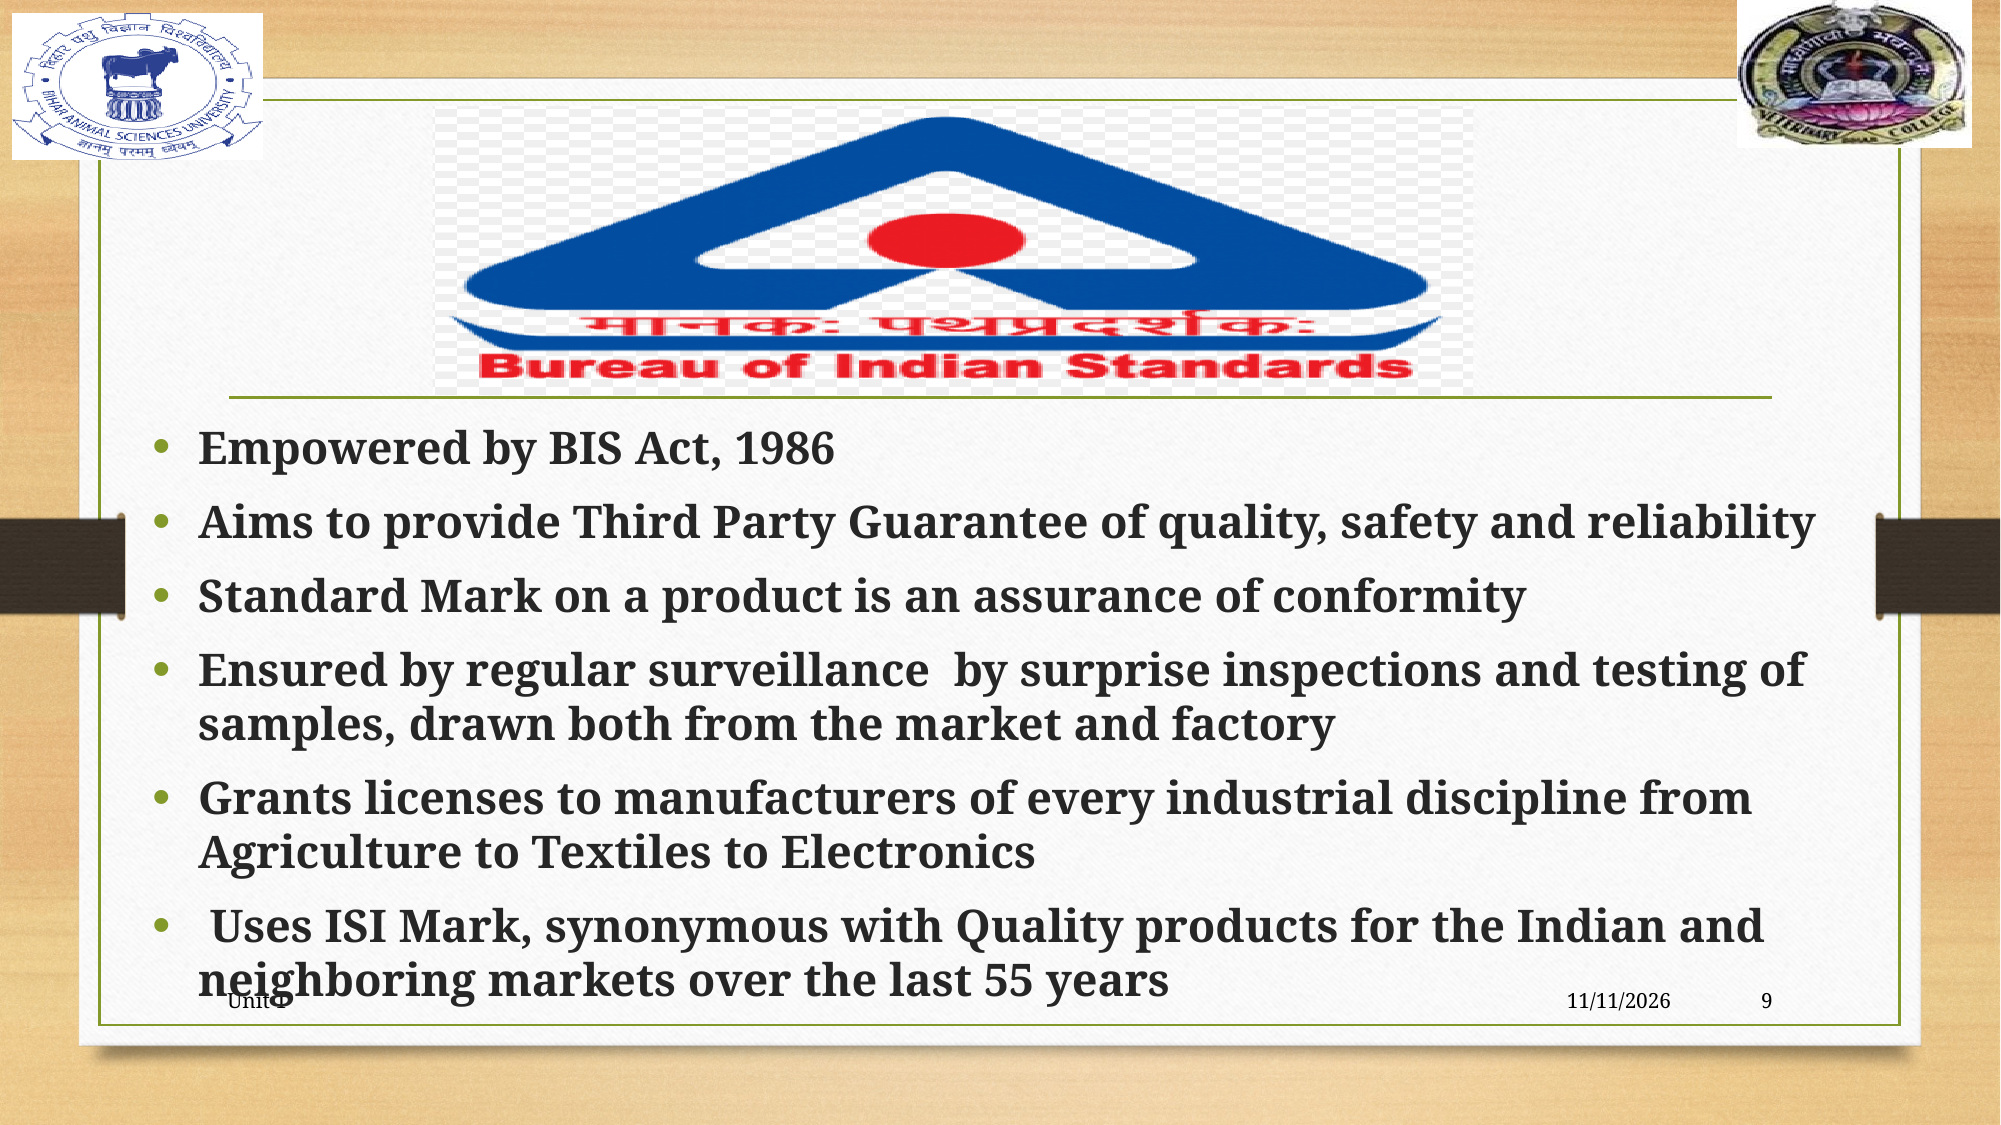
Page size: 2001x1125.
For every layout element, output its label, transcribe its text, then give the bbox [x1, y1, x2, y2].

picture [0, 0, 2001, 1125]
footer Unit 1 [212, 979, 1411, 1025]
list Empowered by BIS Act, 1986 Aims to provide Third Party Guarantee of quality, safety and reliability Standard Mark on a product is an assurance of conformity Ensured by regular surveillance by surprise inspections and testing of samples, drawn both from the market and factory Grants licenses to manufacturers of every industrial discipline from Agriculture to Textiles to Electronics Uses ISI Mark, synonymous with Quality products for the Indian and neighboring markets over the last 55 years [137, 411, 1863, 1018]
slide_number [1423, 979, 1686, 1025]
slide_number 9 [1698, 979, 1788, 1025]
